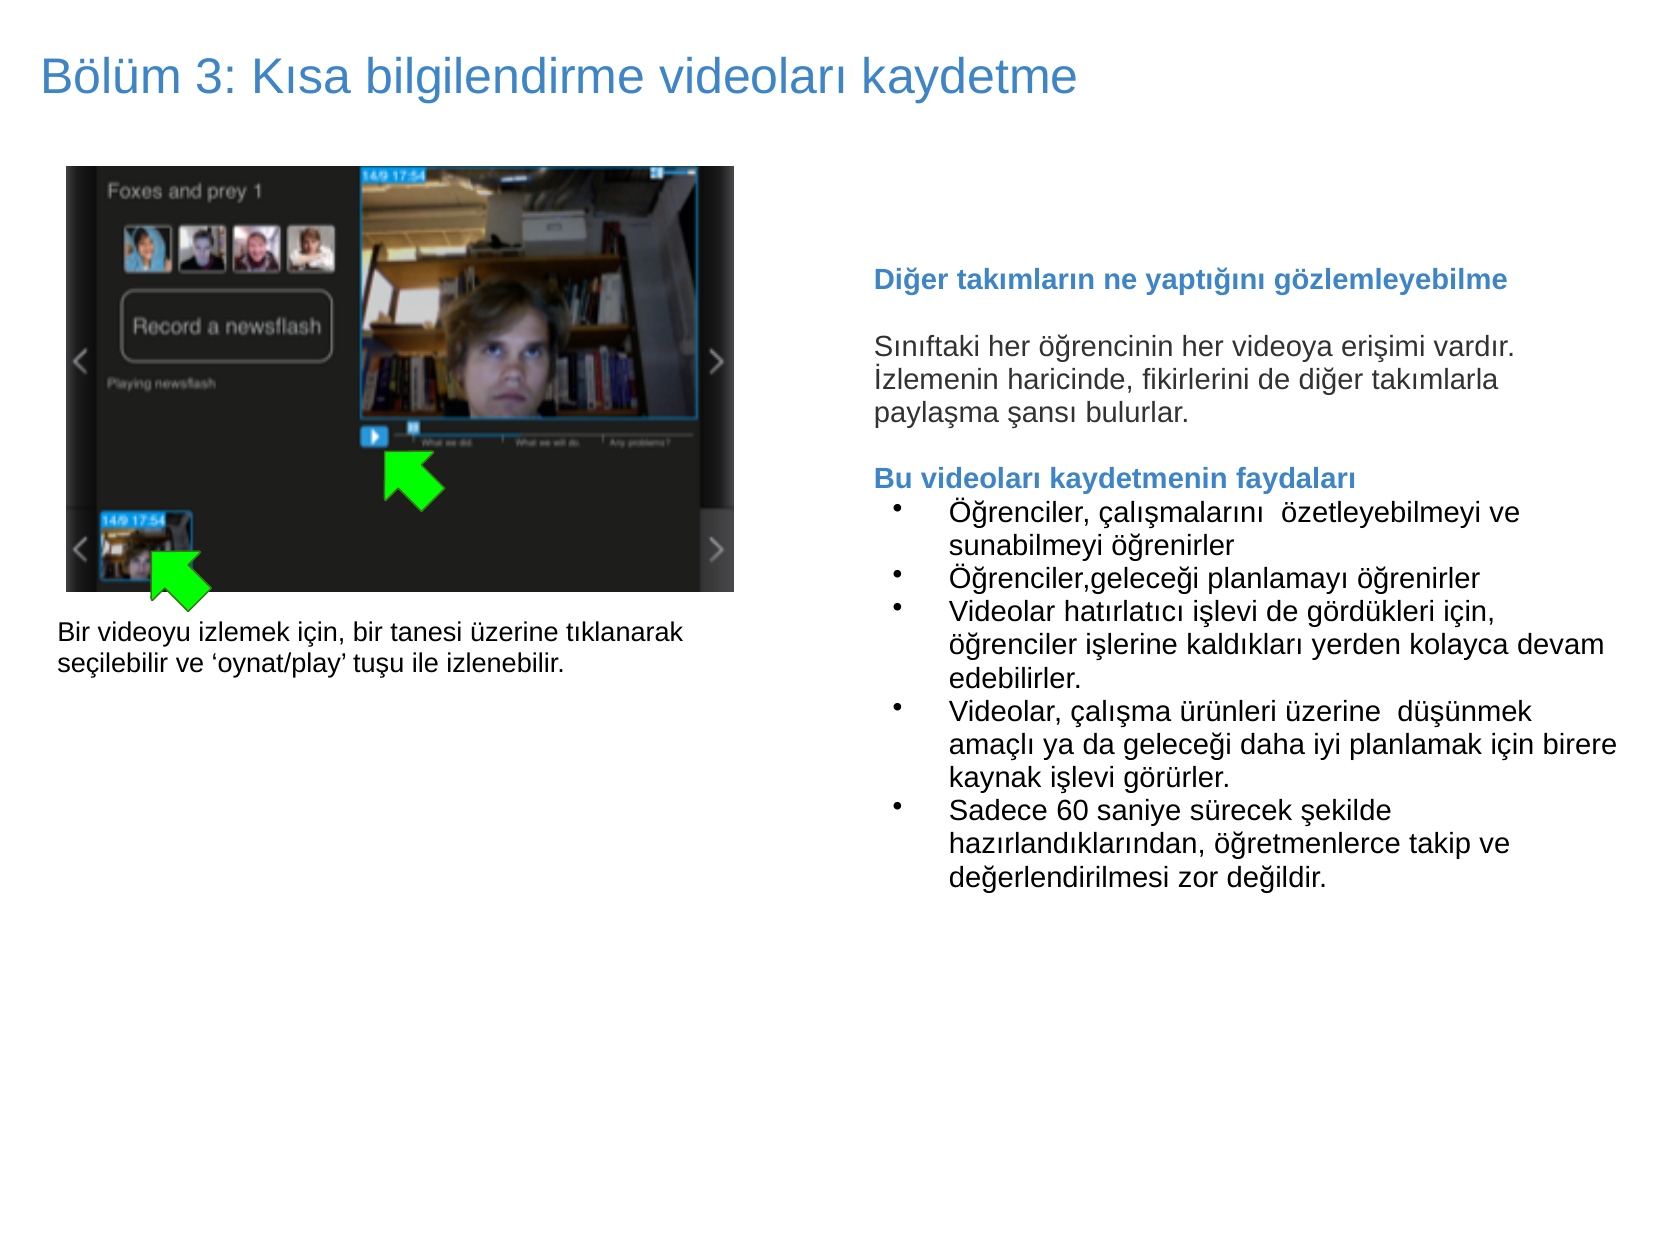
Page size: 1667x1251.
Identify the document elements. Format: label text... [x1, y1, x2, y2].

title Bölüm 3: Kısa bilgilendirme videoları kaydetme [40, 47, 1281, 112]
picture [66, 166, 734, 592]
list Diğer takımların ne yaptığını gözlemleyebilme Sınıftaki her öğrencinin her videoya erişimi vardır. İzlemenin haricinde, fikirlerini de diğer takımlarla paylaşma şansı bulurlar. Bu videoları kaydetmenin faydaları Öğrenciler, çalışmalarını özetleyebilmeyi ve sunabilmeyi öğrenirler Öğrenciler,geleceği planlamayı öğrenirler Videolar hatırlatıcı işlevi de gördükleri için, öğrenciler işlerine kaldıkları yerden kolayca devam edebilirler. Videolar, çalışma ürünleri üzerine düşünmek amaçlı ya da geleceği daha iyi planlamak için birere kaynak işlevi görürler. Sadece 60 saniye sürecek şekilde hazırlandıklarından, öğretmenlerce takip ve değerlendirilmesi zor değildir. [873, 183, 1628, 1086]
text_box Bir videoyu izlemek için, bir tanesi üzerine tıklanarak seçilebilir ve ‘oynat/play’ tuşu ile izlenebilir. [57, 616, 714, 679]
text_box [175, 599, 201, 612]
